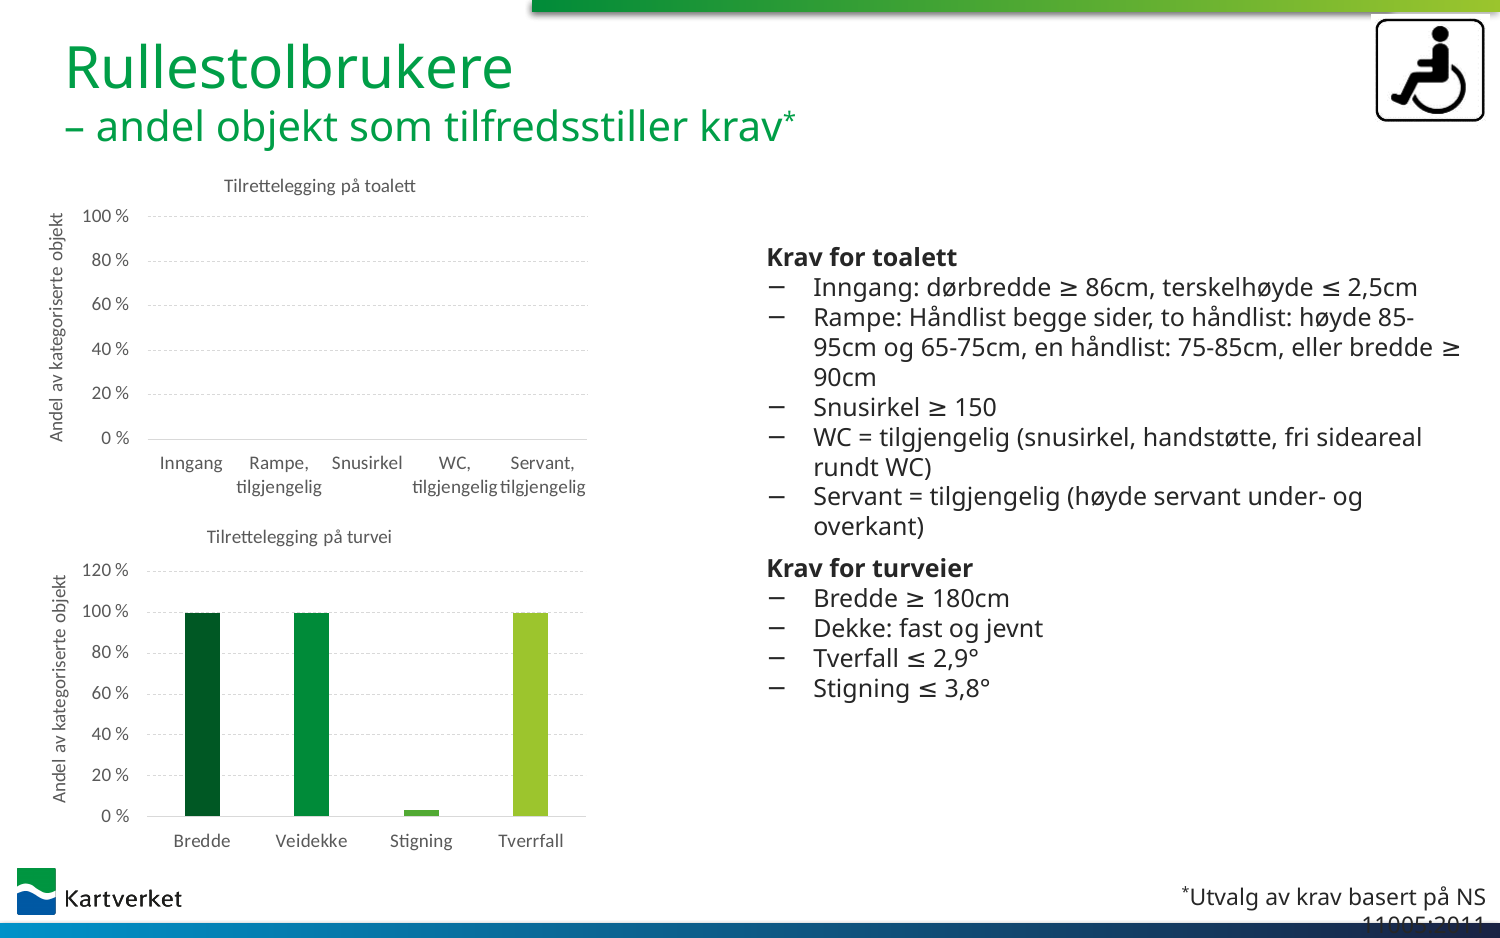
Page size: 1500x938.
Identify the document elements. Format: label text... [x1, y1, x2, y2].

text_box Krav for toalett Inngang: dørbredde ≥ 86cm, terskelhøyde ≤ 2,5cm Rampe: Håndlist begge sider, to håndlist: høyde 85-95cm og 65-75cm, en håndlist: 75-85cm, eller bredde ≥ 90cm Snusirkel ≥ 150 WC = tilgjengelig (snusirkel, handstøtte, fri sideareal rundt WC) Servant = tilgjengelig (høyde servant under- og overkant) [751, 234, 1483, 545]
picture [41, 520, 597, 859]
text_box *Utvalg av krav basert på NS 11005:2011 [1068, 873, 1500, 938]
text_box Rullestolbrukere – andel objekt som tilfredsstiller krav* [49, 14, 1431, 158]
picture [1371, 13, 1491, 127]
picture [41, 166, 598, 505]
text_box Krav for turveier Bredde ≥ 180cm Dekke: fast og jevnt Tverfall ≤ 2,9° Stigning ≤ 3,8° [751, 545, 1483, 710]
